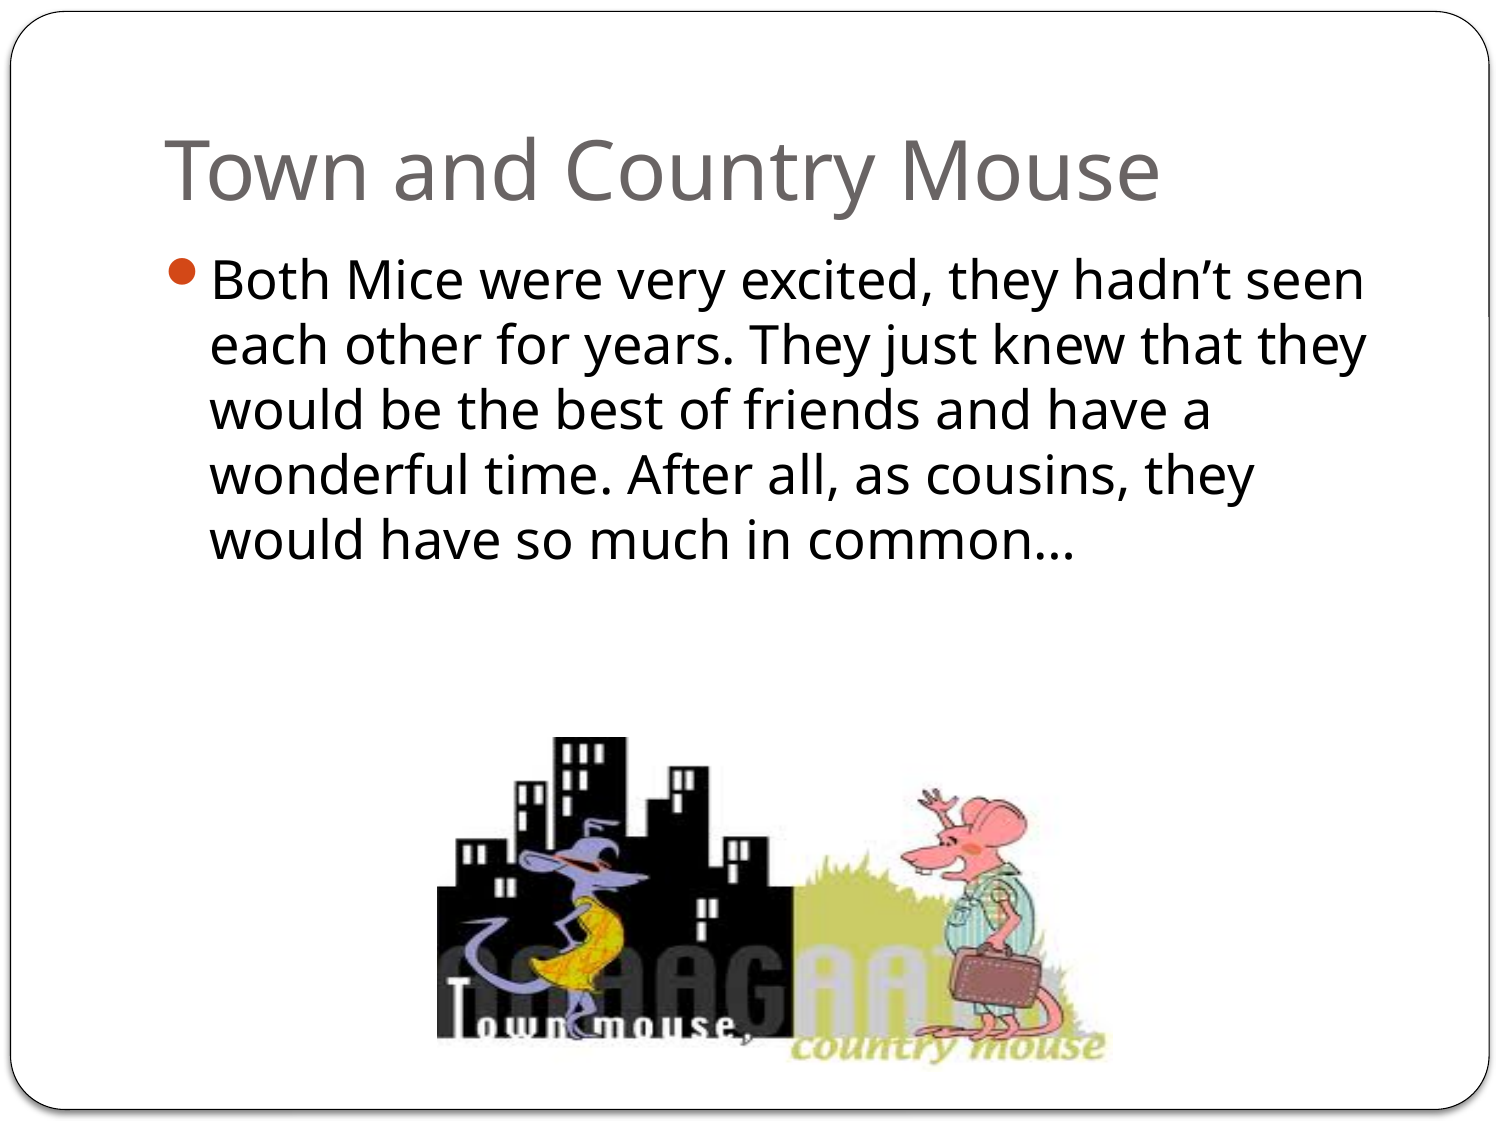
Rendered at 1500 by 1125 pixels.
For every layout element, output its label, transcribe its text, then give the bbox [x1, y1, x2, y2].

picture [437, 737, 1113, 1072]
list Both Mice were very excited, they hadn’t seen each other for years. They just knew that they would be the best of friends and have a wonderful time. After all, as cousins, they would have so much in common… [150, 237, 1425, 988]
title Town and Country Mouse [150, 45, 1425, 233]
